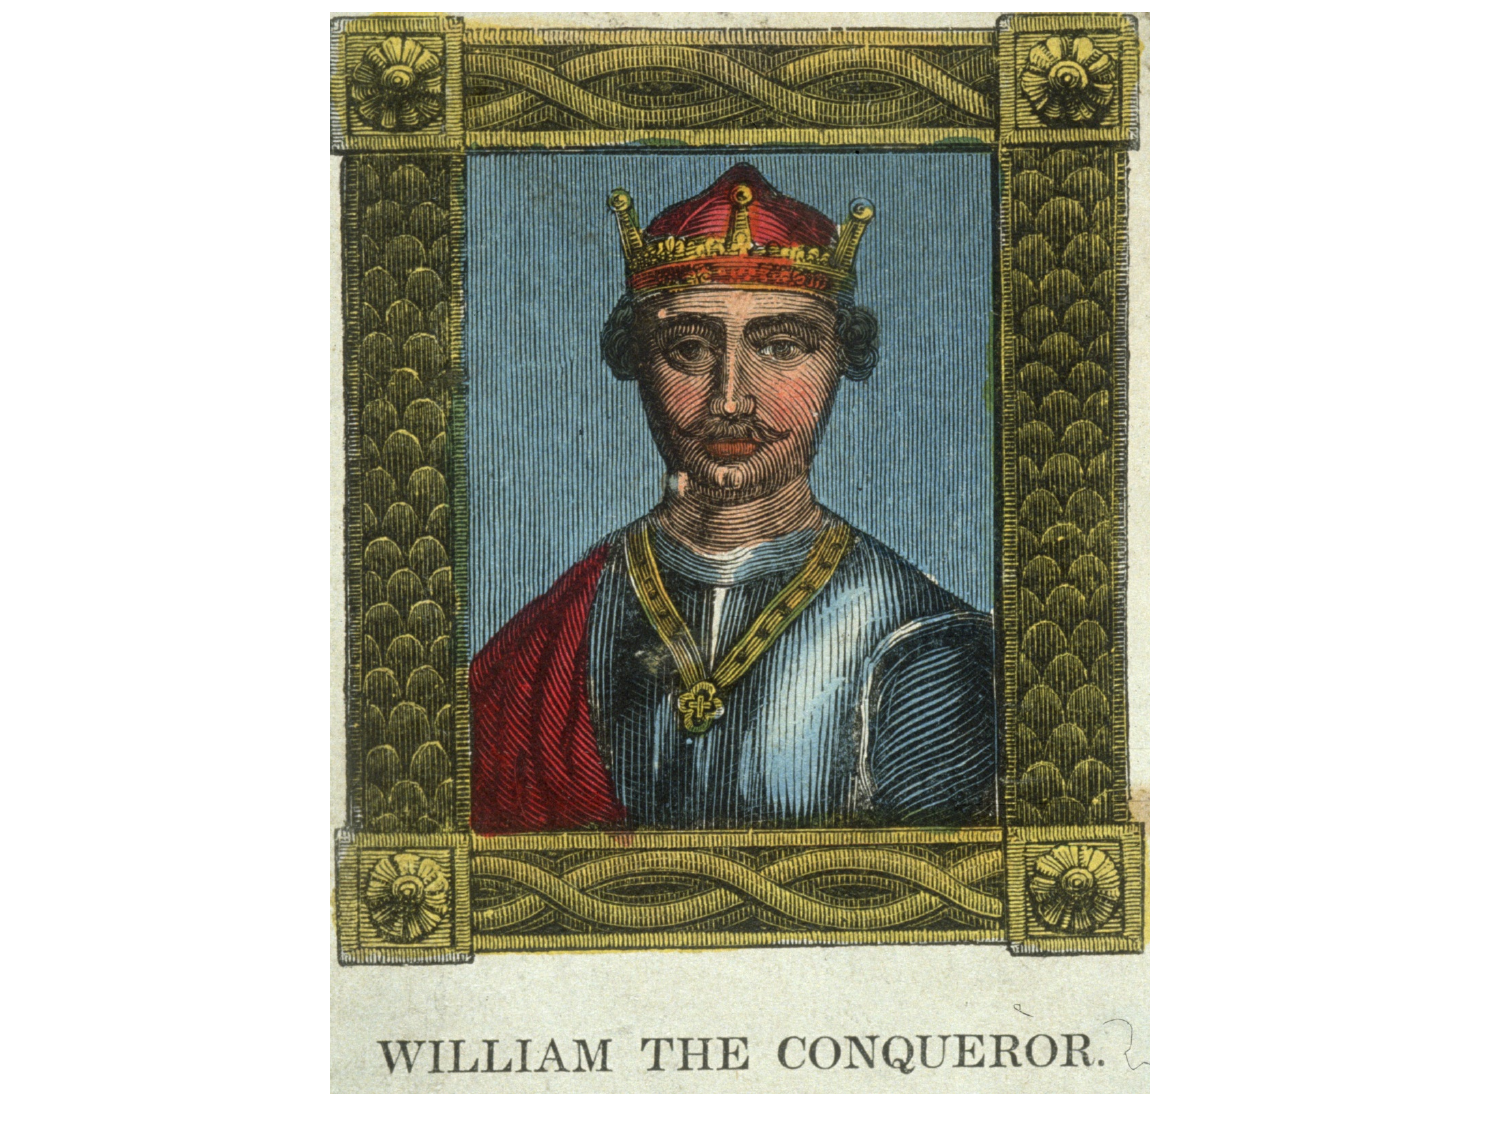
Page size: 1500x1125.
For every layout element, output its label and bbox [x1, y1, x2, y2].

picture [330, 12, 1151, 1094]
